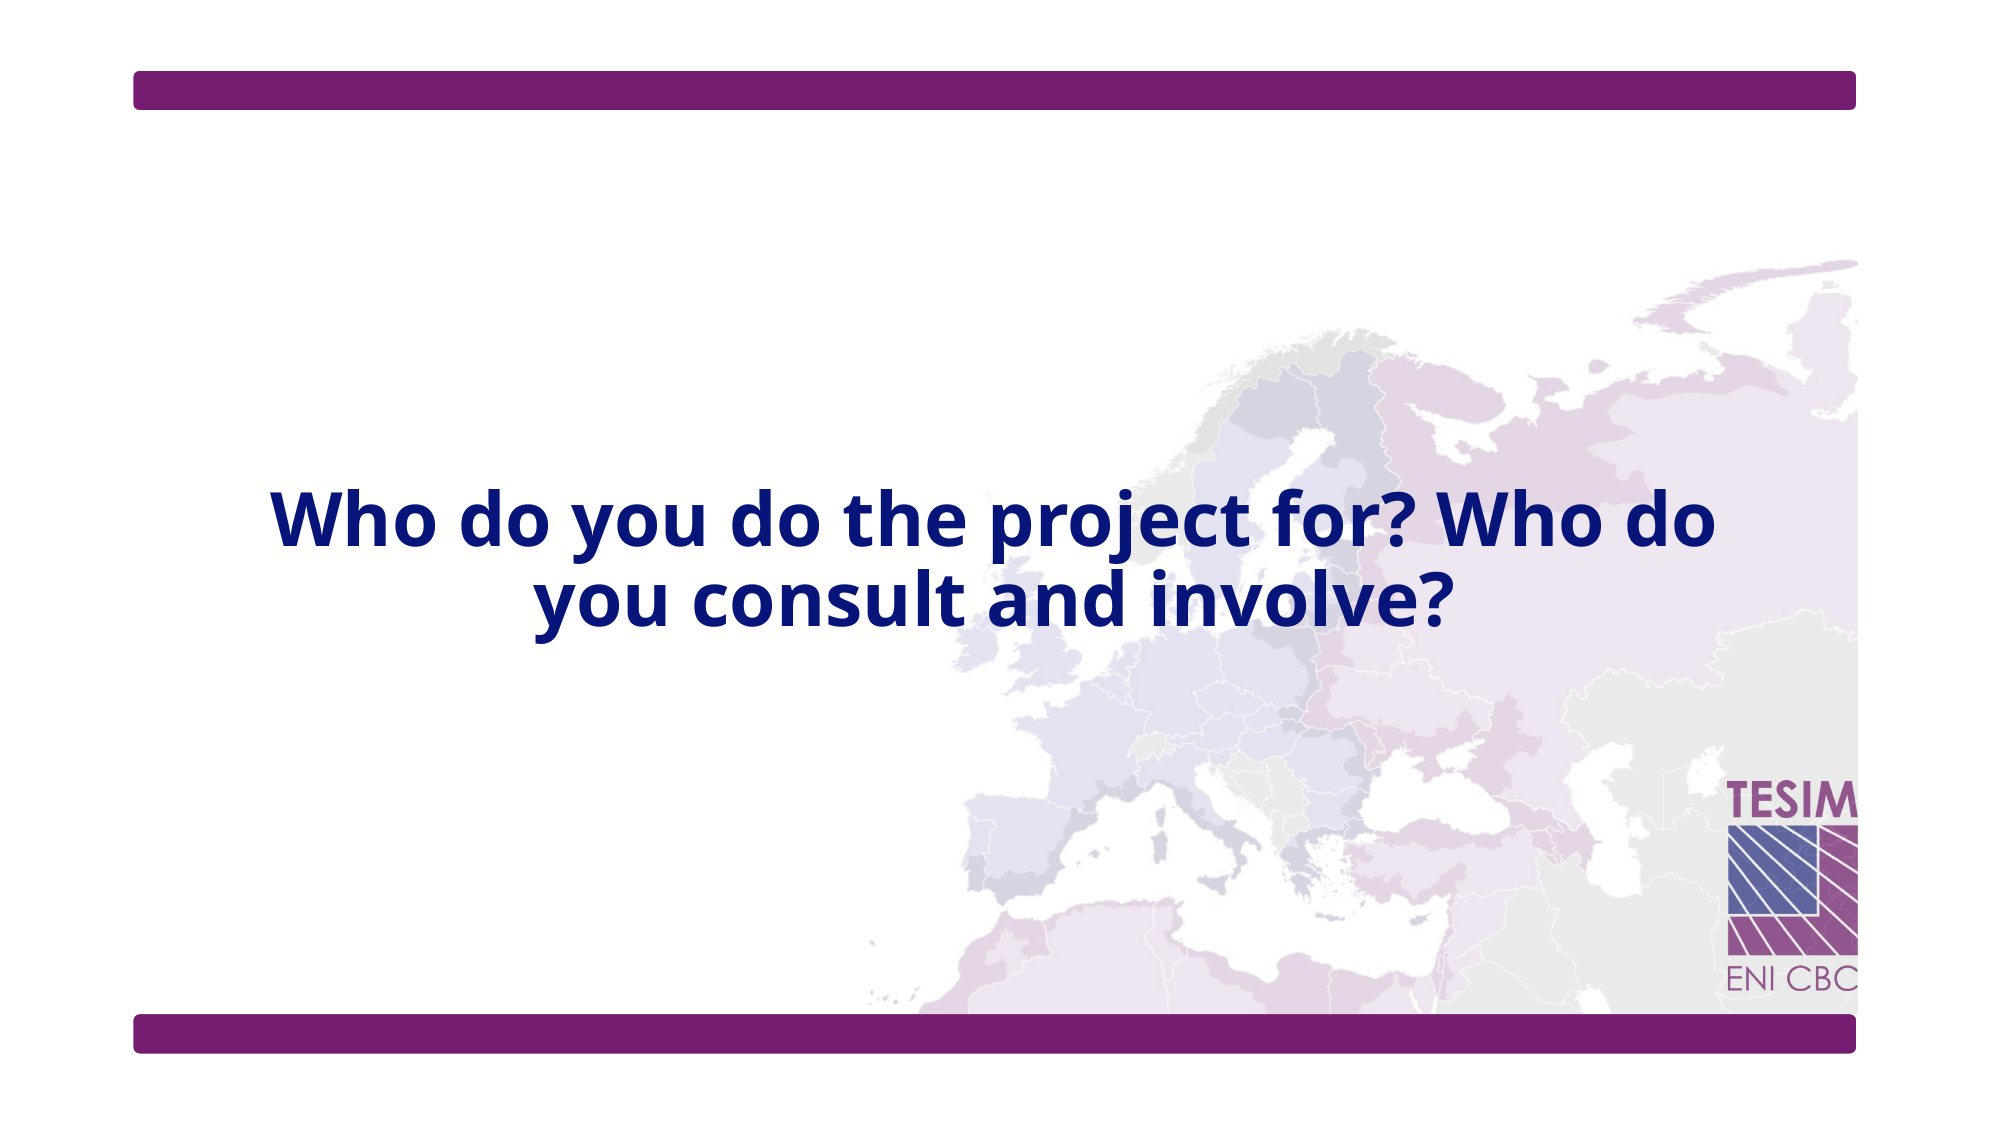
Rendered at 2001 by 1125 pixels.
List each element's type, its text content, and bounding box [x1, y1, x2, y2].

title Who do you do the project for? Who do you consult and involve? [244, 366, 1745, 758]
picture [1727, 780, 1858, 991]
